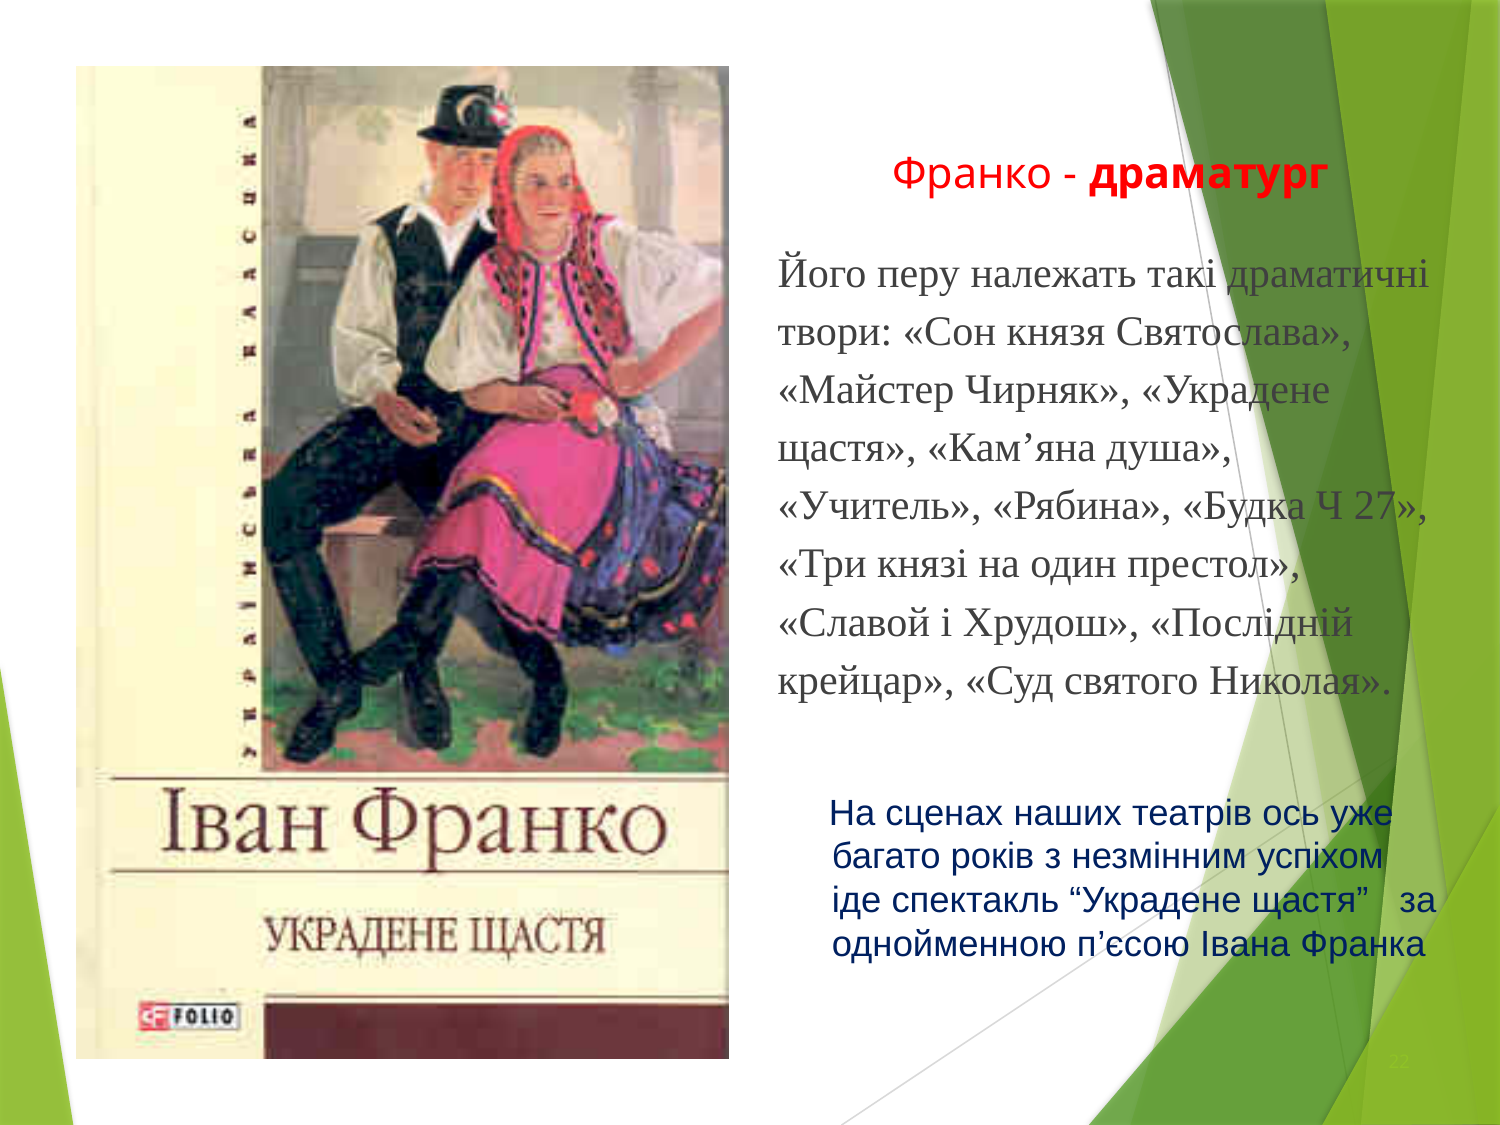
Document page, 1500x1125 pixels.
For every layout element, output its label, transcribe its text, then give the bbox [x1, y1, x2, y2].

picture [76, 65, 729, 1060]
list Франко - драматург Його перу належать такі драматичні твори: «Сон князя Святослава», «Майстер Чирняк», «Украдене щастя», «Кам’яна душа», «Учитель», «Рябина», «Будка Ч 27», «Три князі на один престол», «Славой і Хрудош», «Послідній крейцар», «Суд святого Николая». На сценах наших театрів ось уже багато років з незмінним успіхом іде спектакль “Украдене щастя” за однойменною п’єсою Івана Франка [762, 113, 1459, 1005]
slide_number 22 [1074, 1025, 1425, 1100]
